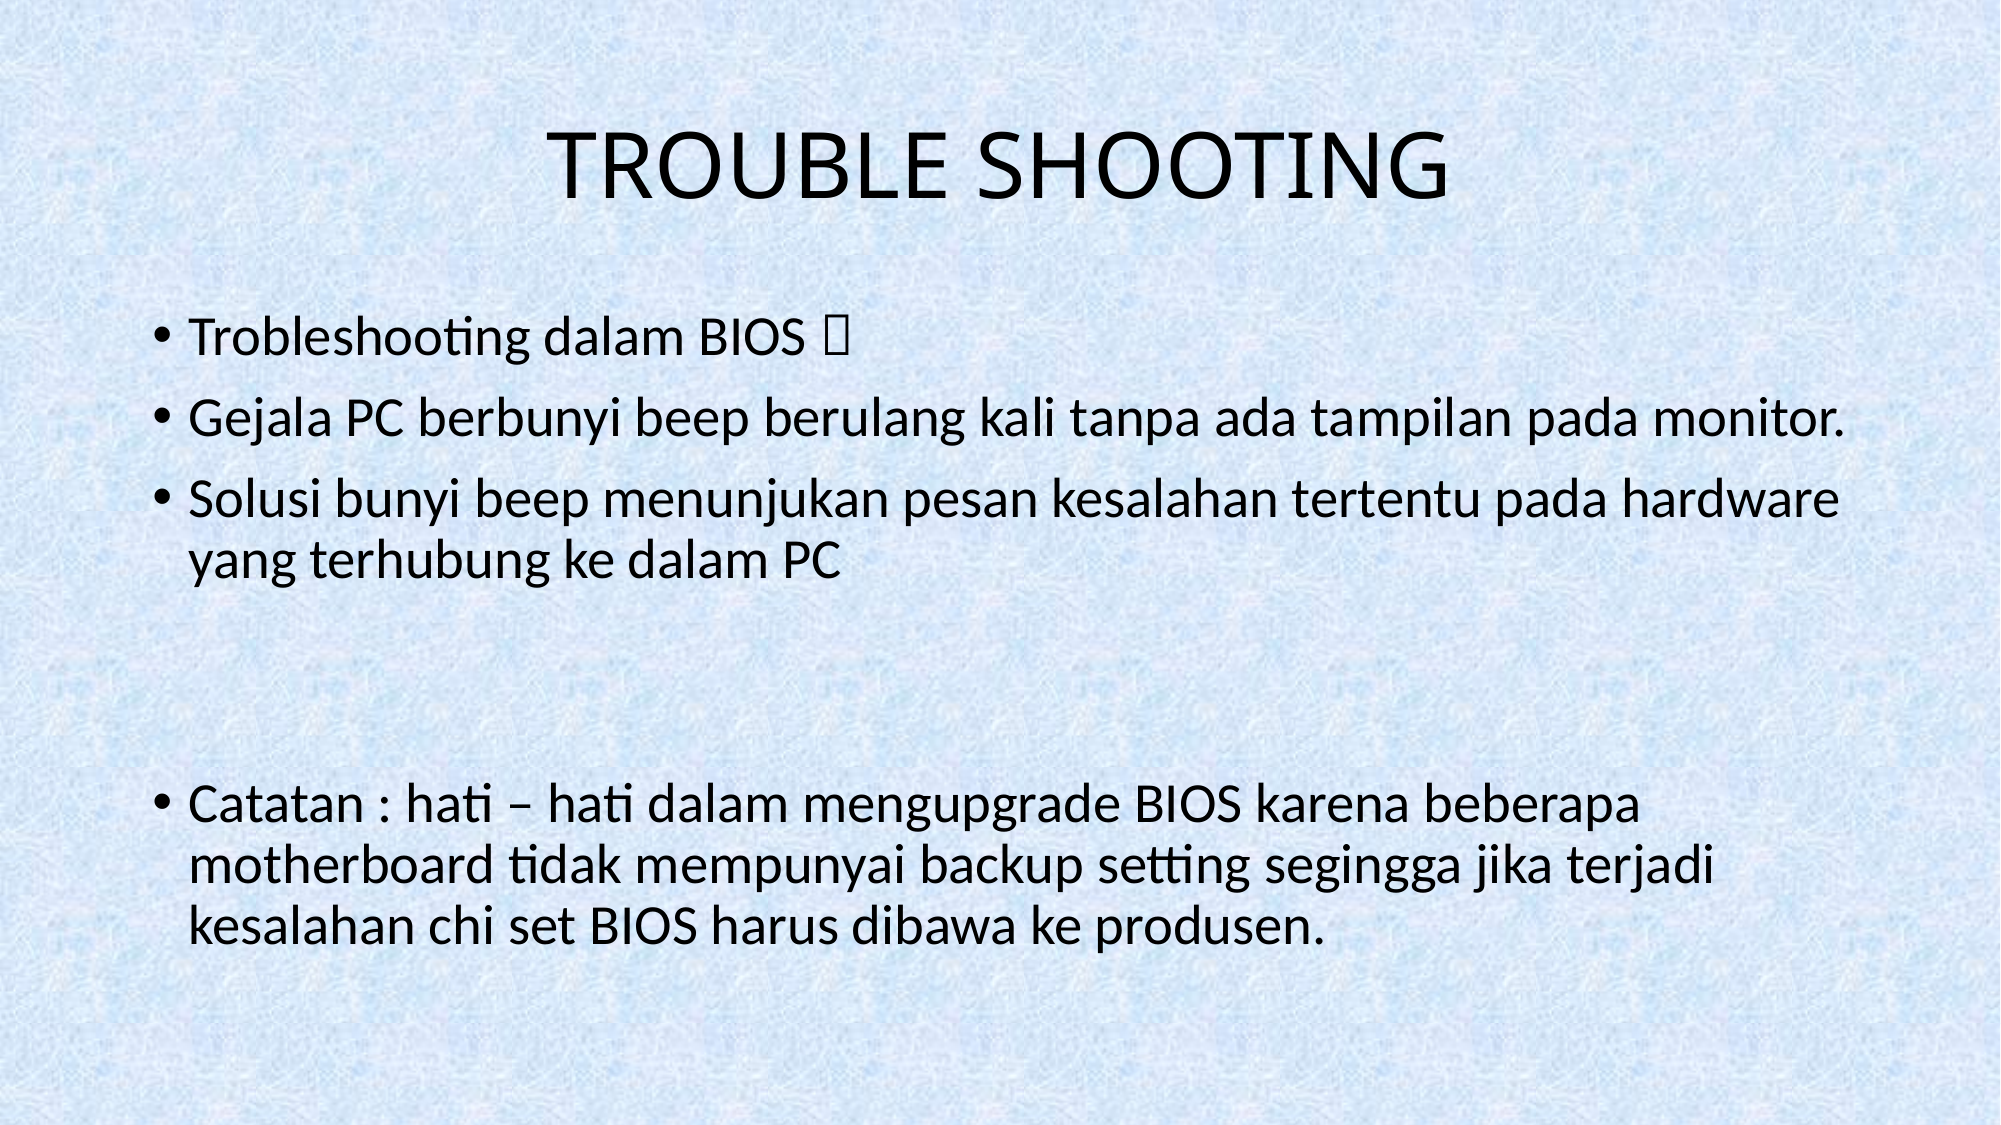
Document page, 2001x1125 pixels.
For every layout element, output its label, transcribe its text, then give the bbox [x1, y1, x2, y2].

title TROUBLE SHOOTING [137, 59, 1863, 278]
list Trobleshooting dalam BIOS  Gejala PC berbunyi beep berulang kali tanpa ada tampilan pada monitor. Solusi bunyi beep menunjukan pesan kesalahan tertentu pada hardware yang terhubung ke dalam PC Catatan : hati – hati dalam mengupgrade BIOS karena beberapa motherboard tidak mempunyai backup setting segingga jika terjadi kesalahan chi set BIOS harus dibawa ke produsen. [137, 299, 1863, 1014]
picture [0, 0, 2001, 1125]
